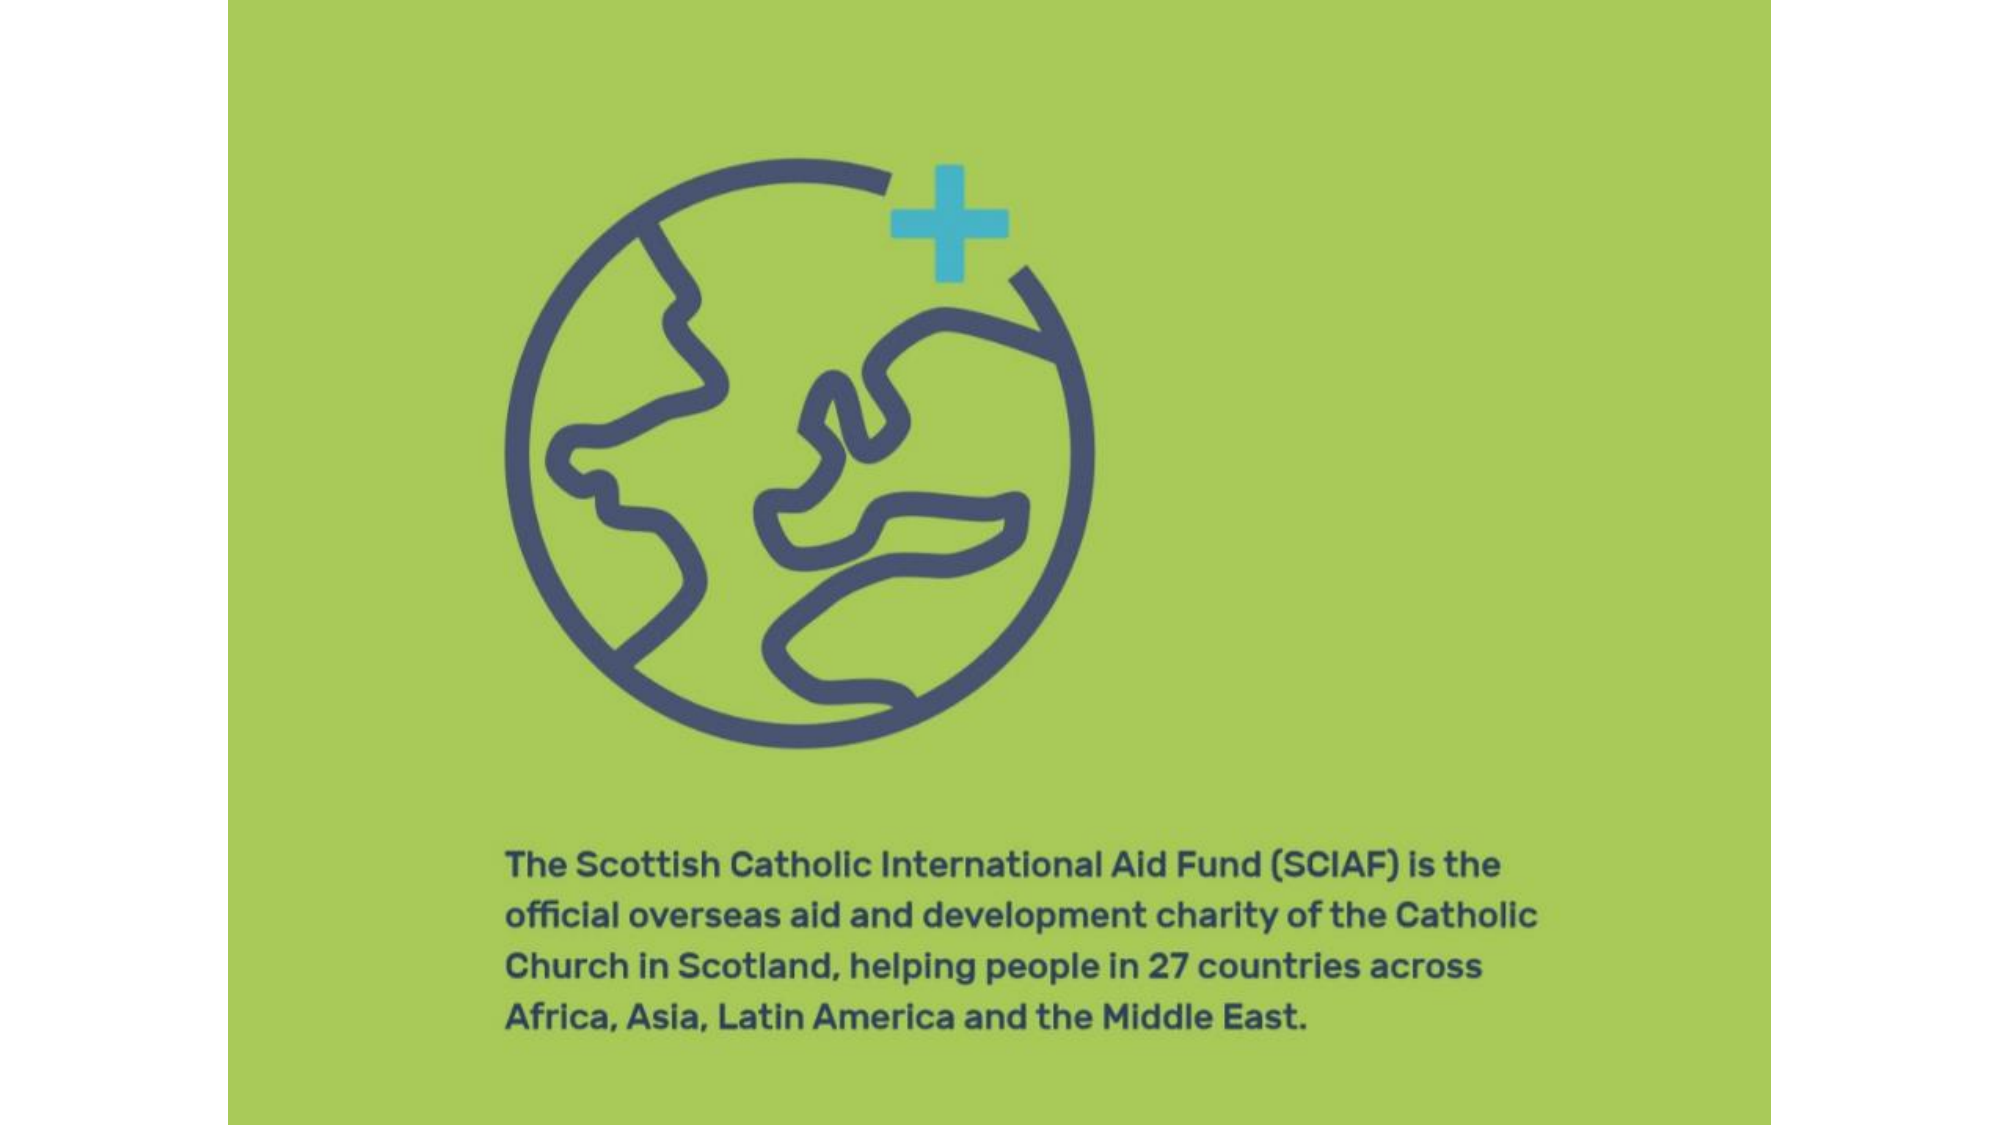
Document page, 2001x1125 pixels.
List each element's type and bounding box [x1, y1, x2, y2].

picture [228, 0, 1771, 1125]
